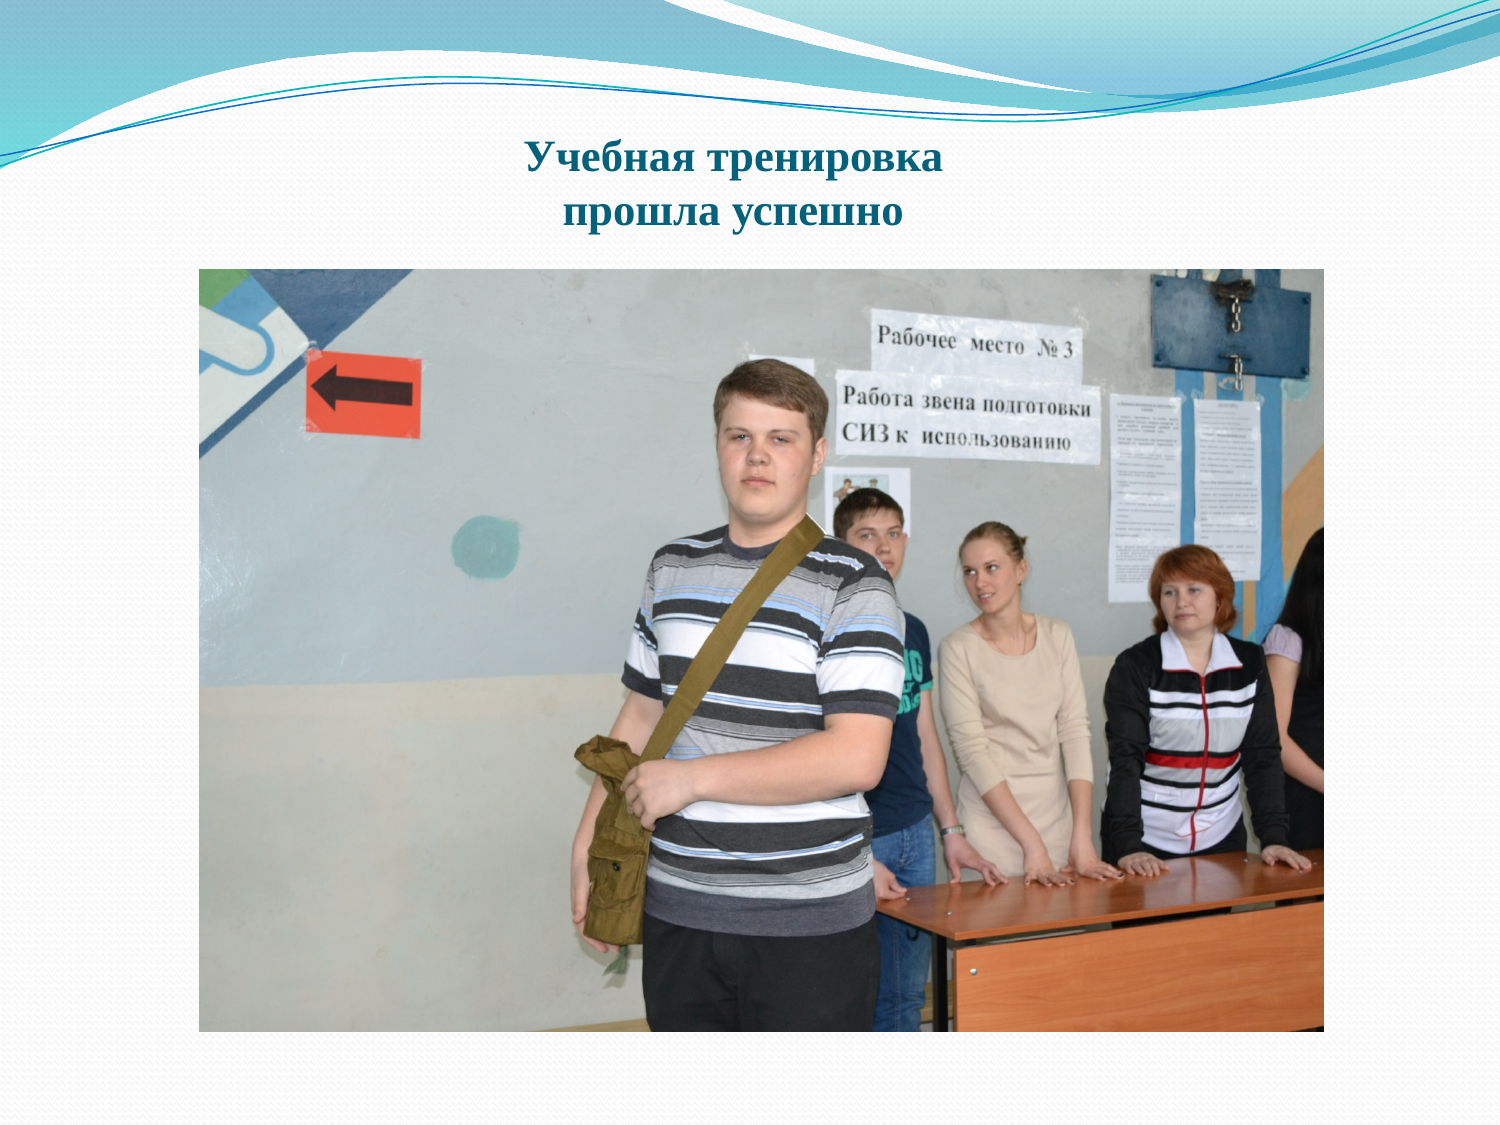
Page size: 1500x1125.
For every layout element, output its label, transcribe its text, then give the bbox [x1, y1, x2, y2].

picture [198, 269, 1324, 1032]
title Учебная тренировка прошла успешно [58, 117, 1409, 235]
